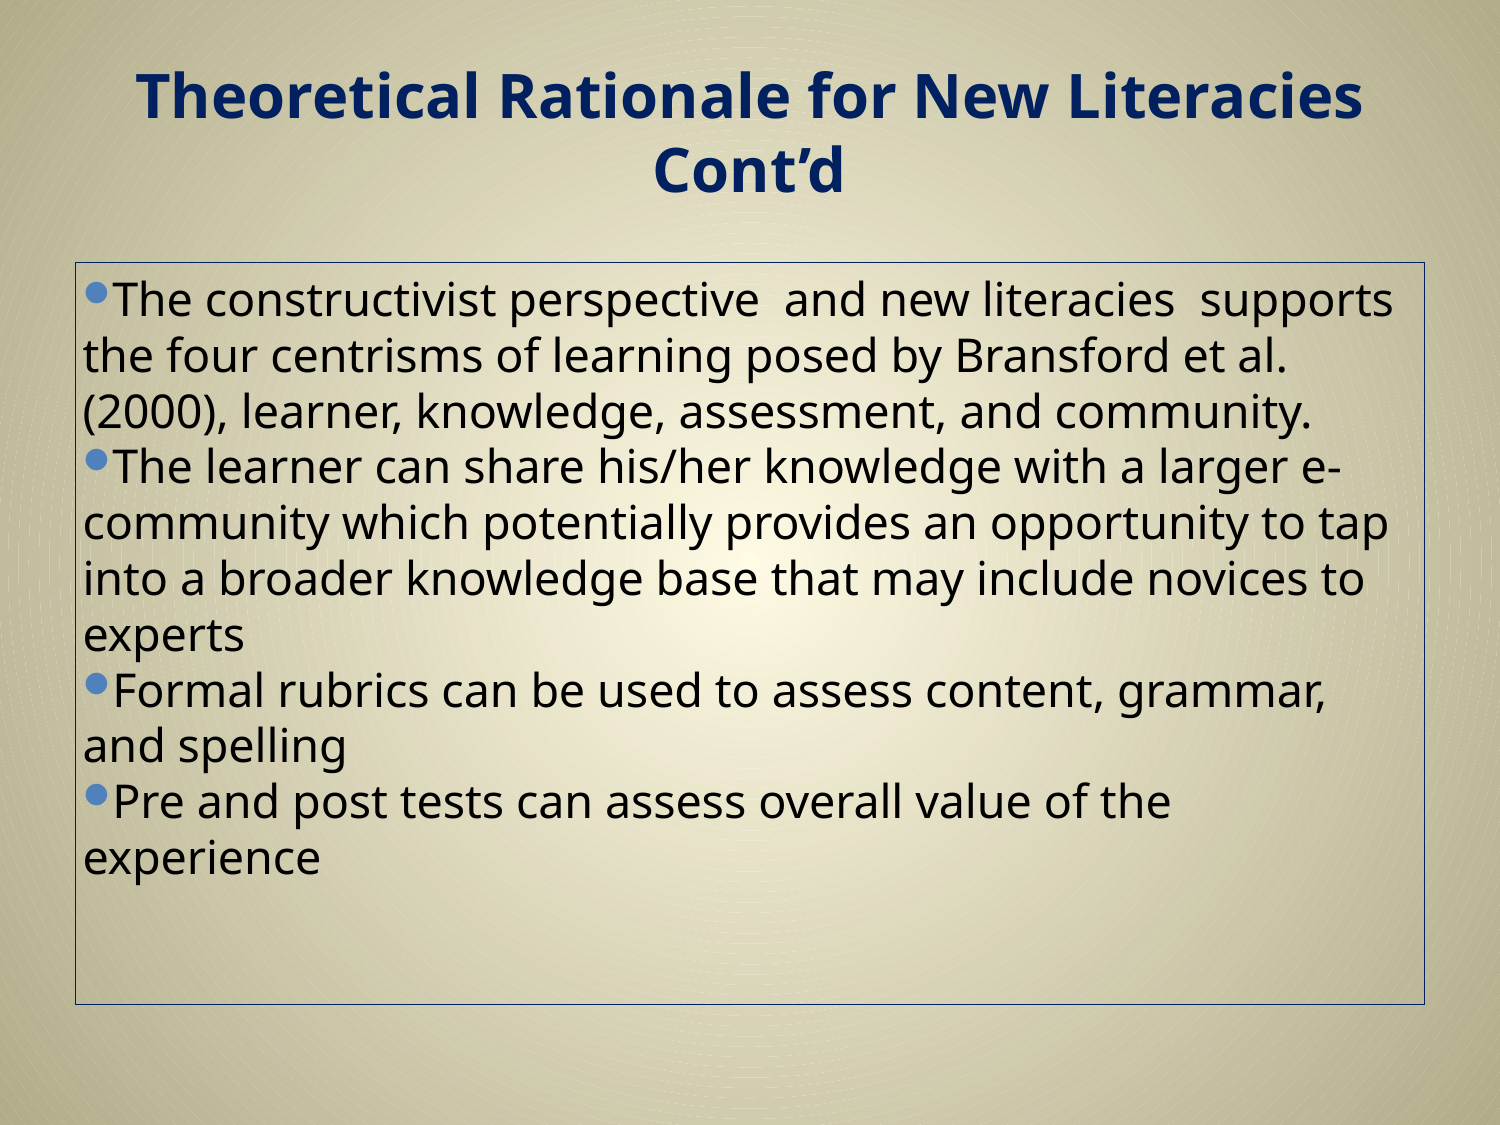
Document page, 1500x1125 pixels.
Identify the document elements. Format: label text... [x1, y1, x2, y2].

list The constructivist perspective and new literacies supports the four centrisms of learning posed by Bransford et al. (2000), learner, knowledge, assessment, and community. The learner can share his/her knowledge with a larger e-community which potentially provides an opportunity to tap into a broader knowledge base that may include novices to experts Formal rubrics can be used to assess content, grammar, and spelling Pre and post tests can assess overall value of the experience [75, 262, 1425, 1005]
title Theoretical Rationale for New Literacies Cont’d [75, 50, 1425, 213]
